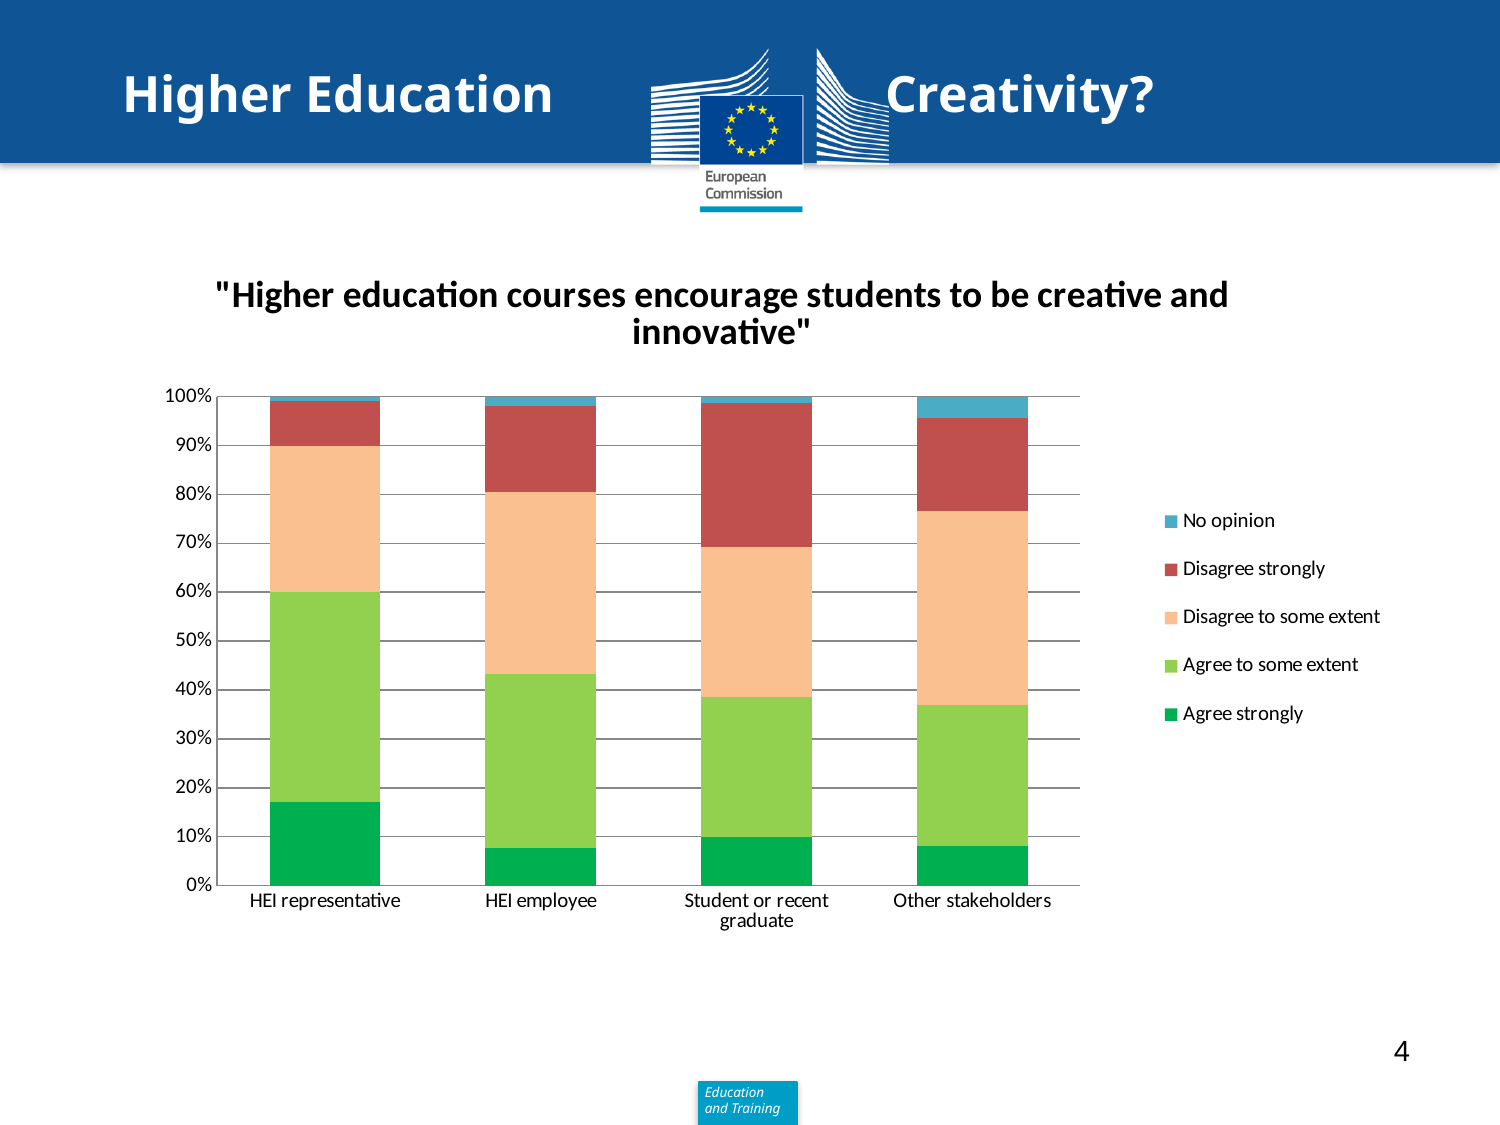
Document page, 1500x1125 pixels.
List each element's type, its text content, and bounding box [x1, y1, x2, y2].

picture [651, 126, 889, 213]
slide_number 4 [1074, 1024, 1426, 1103]
picture [651, 48, 889, 54]
chart [100, 255, 1448, 977]
text_box Higher Education Creativity? [29, 54, 1500, 126]
